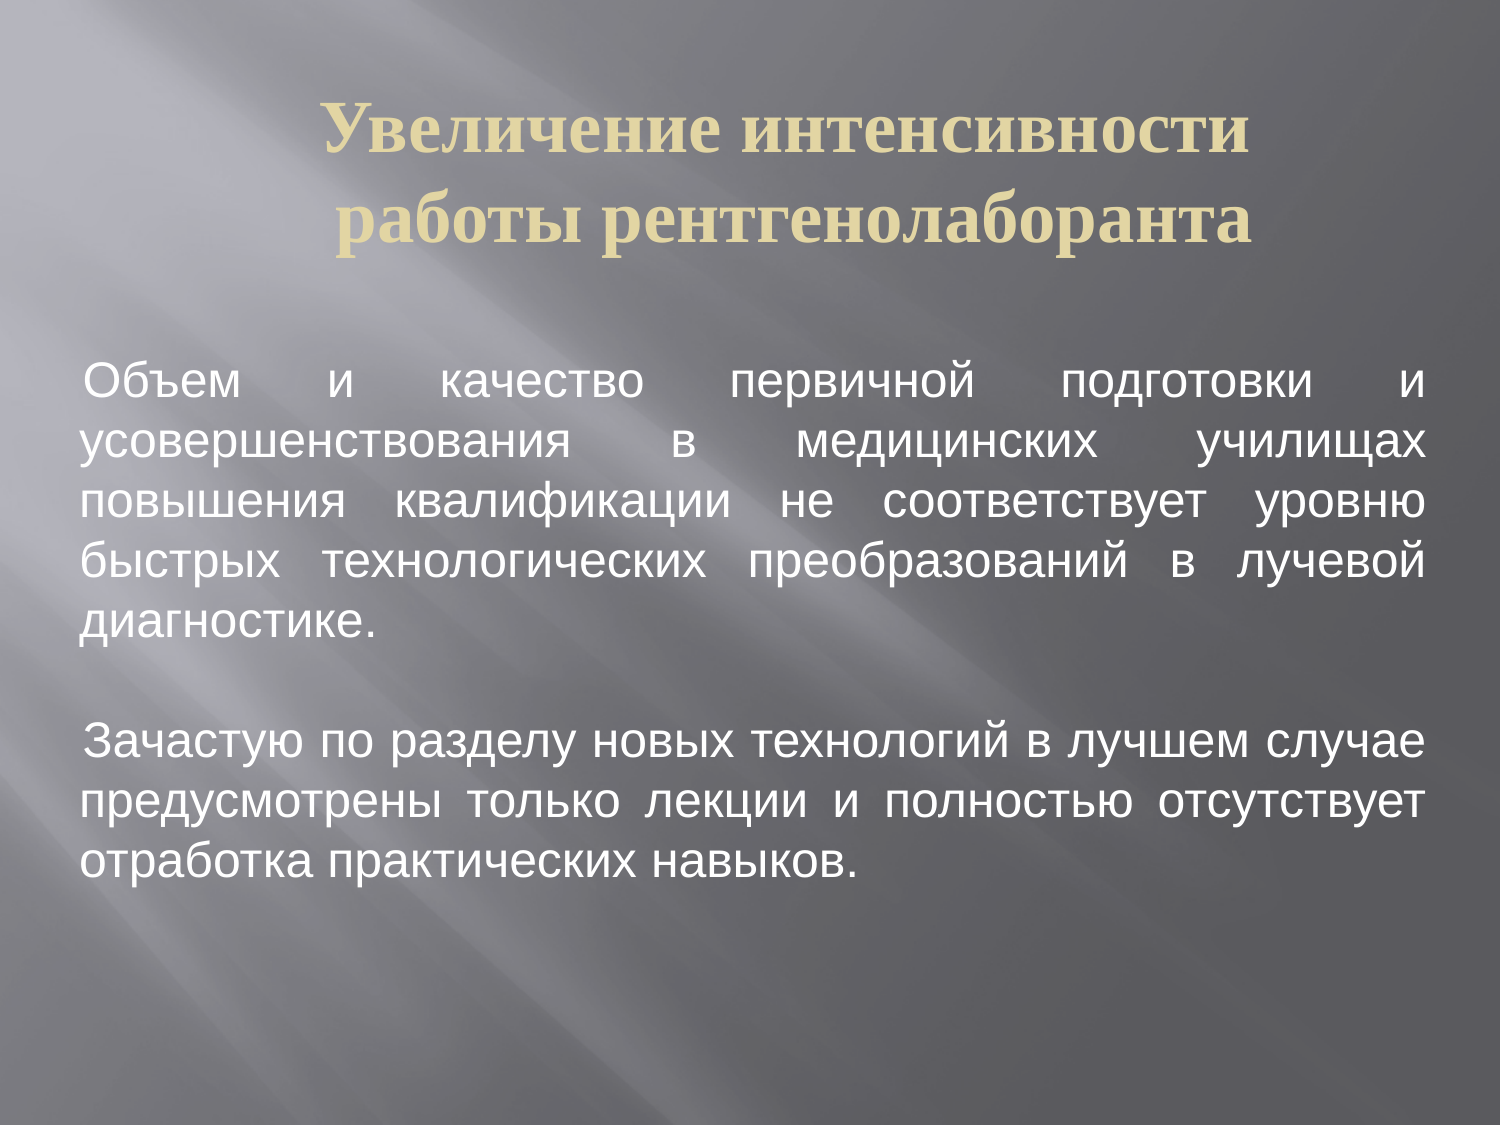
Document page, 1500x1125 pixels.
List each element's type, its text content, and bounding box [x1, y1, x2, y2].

text_box Объем и качество первичной подготовки и усовершенствования в медицинских училищах повышения квалификации не соответствует уровню быстрых технологических преобразований в лучевой диагностике. Зачастую по разделу новых технологий в лучшем случае предусмотрены только лекции и полностью отсутствует отработка практических навыков. [35, 339, 1442, 895]
text_box Увеличение интенсивности работы рентгенолаборанта [175, 70, 1395, 339]
